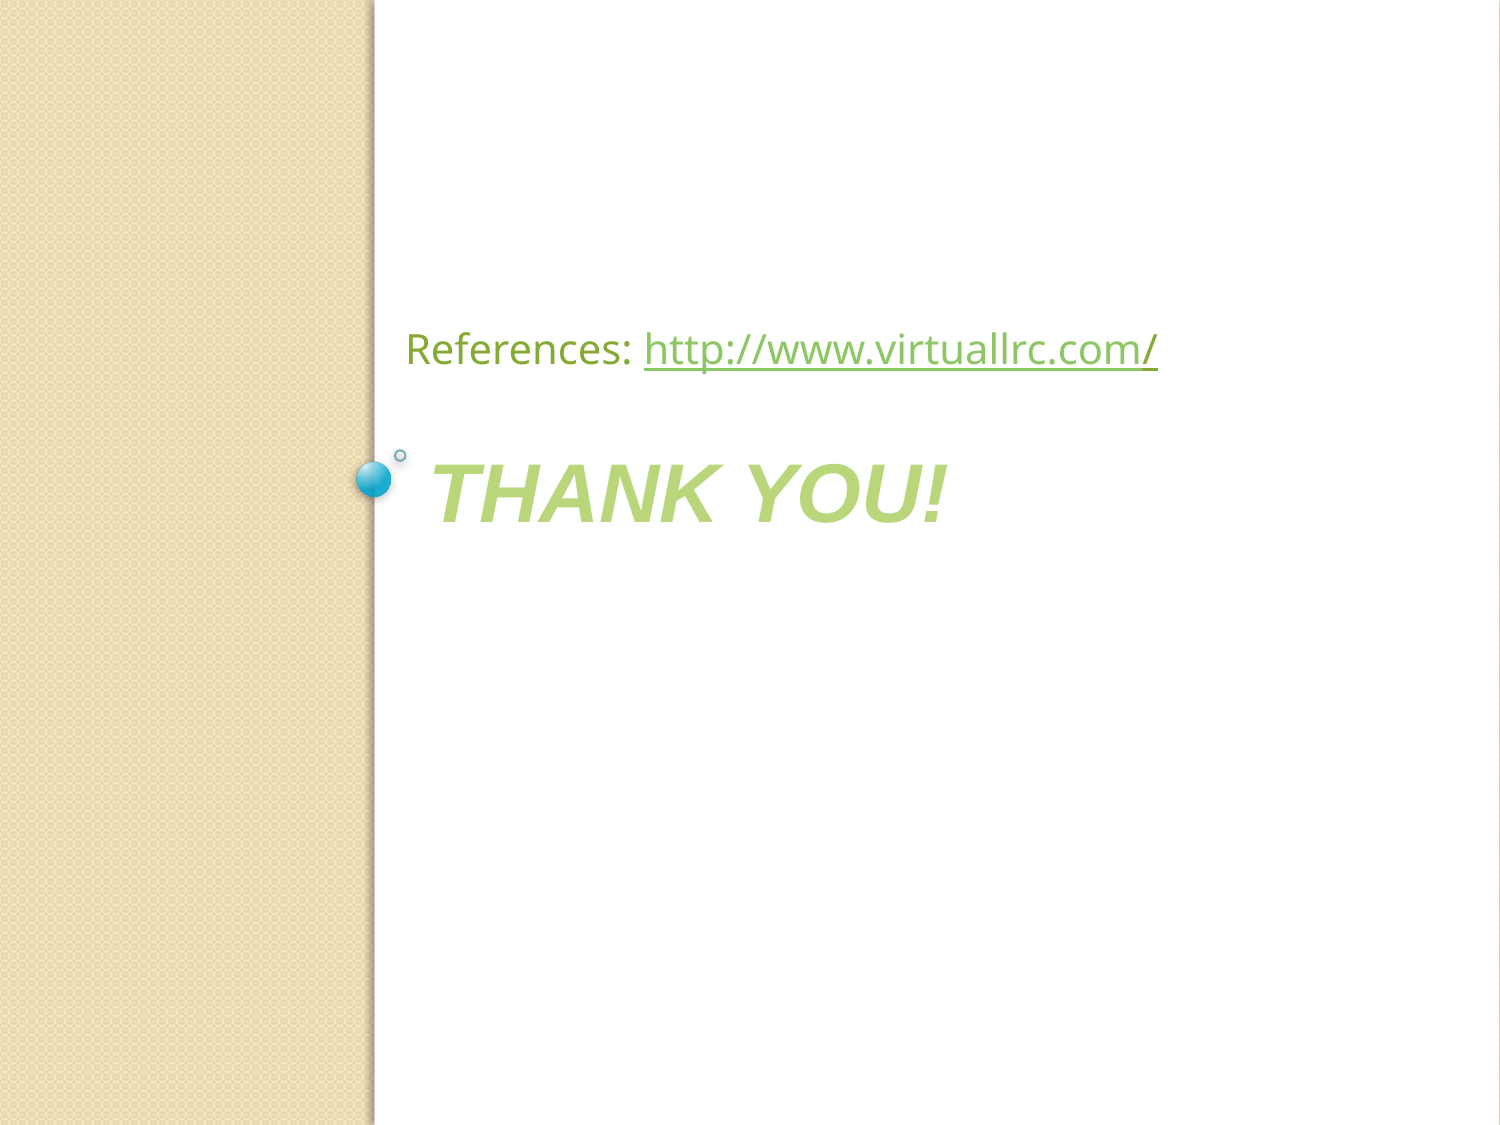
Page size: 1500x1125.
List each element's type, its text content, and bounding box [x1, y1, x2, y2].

title Thank you! [174, 437, 1394, 947]
list References: http://www.virtuallrc.com/ [118, 162, 1394, 388]
